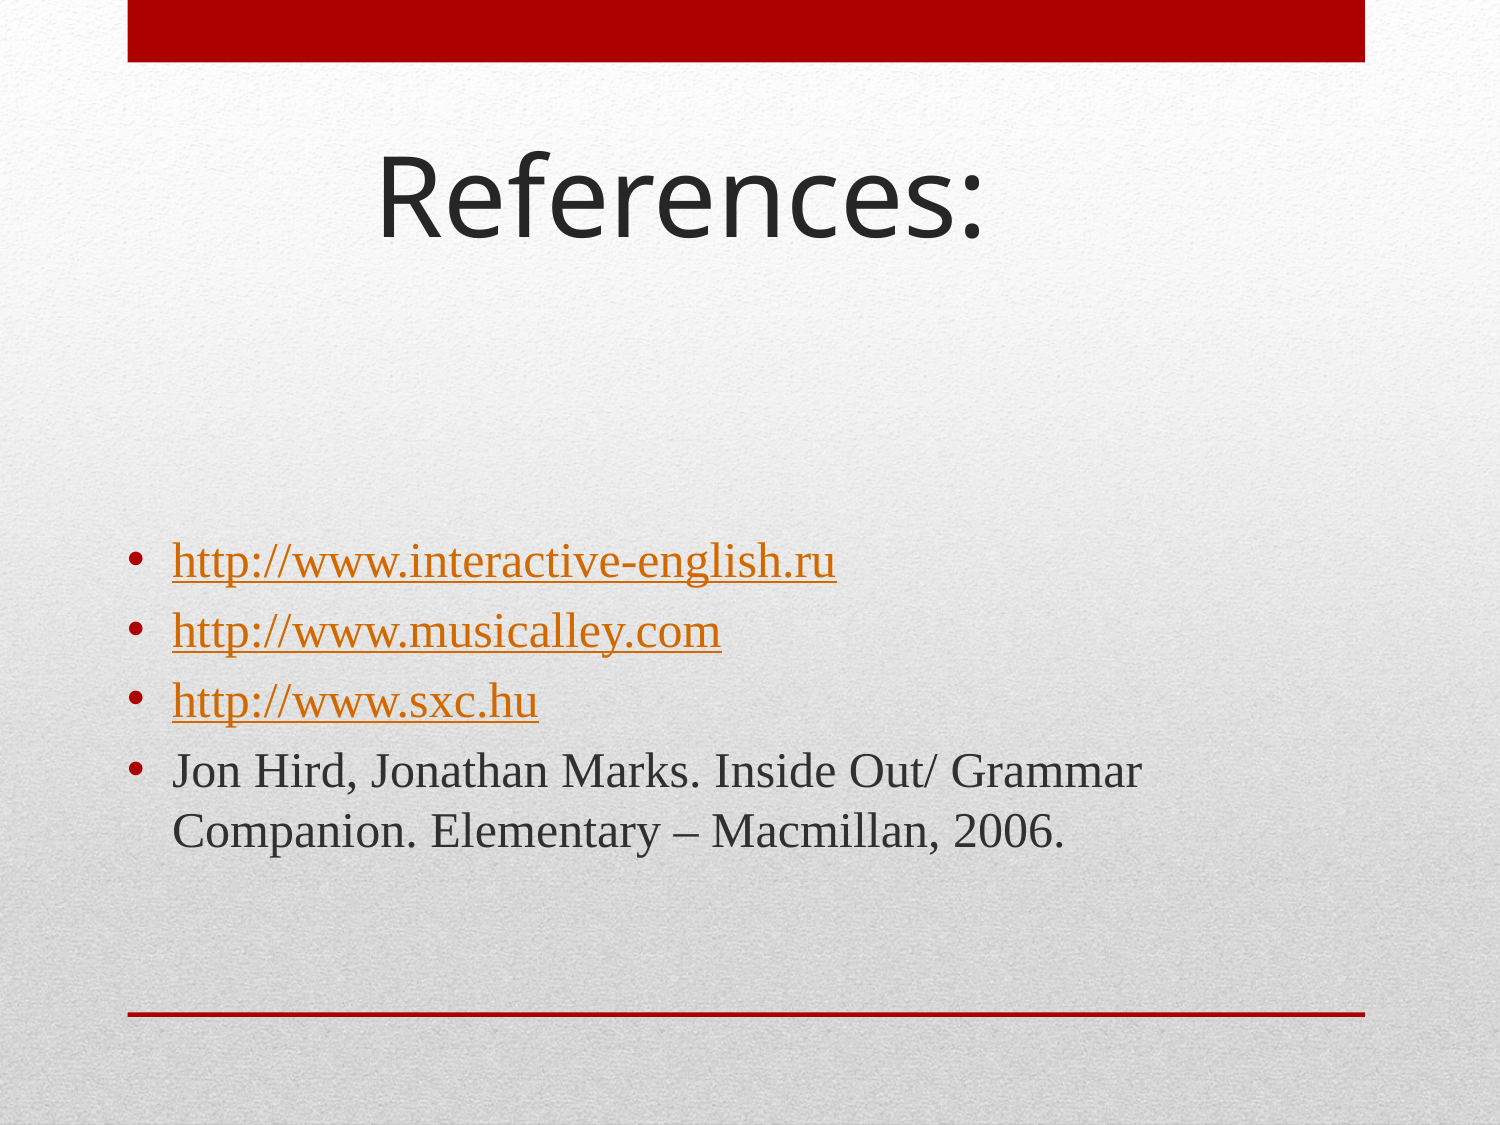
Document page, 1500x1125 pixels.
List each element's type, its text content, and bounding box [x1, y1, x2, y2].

list http://www.interactive-english.ru http://www.musicalley.com http://www.sxc.hu Jon Hird, Jonathan Marks. Inside Out/ Grammar Companion. Elementary – Macmillan, 2006. [112, 408, 1350, 1047]
title References: [125, 66, 1238, 268]
